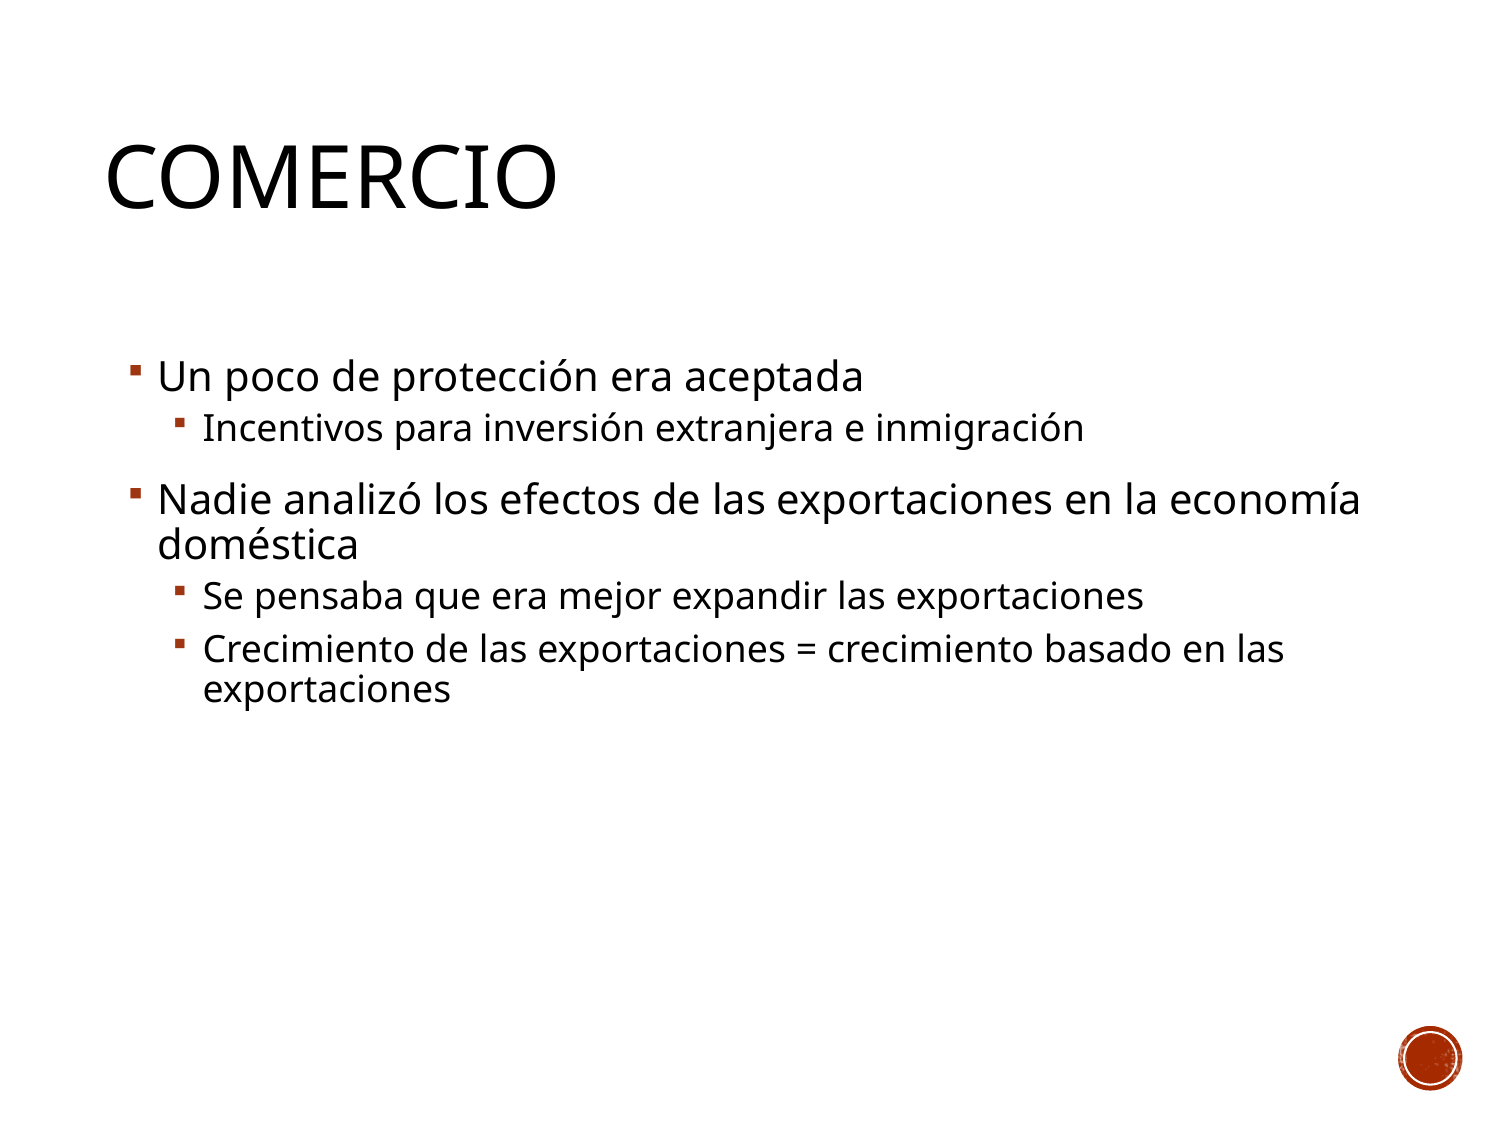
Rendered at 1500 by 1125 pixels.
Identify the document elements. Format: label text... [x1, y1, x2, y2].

list Un poco de protección era aceptada Incentivos para inversión extranjera e inmigración Nadie analizó los efectos de las exportaciones en la economía doméstica Se pensaba que era mejor expandir las exportaciones Crecimiento de las exportaciones = crecimiento basado en las exportaciones [112, 348, 1388, 1013]
title COMERCIO [88, 93, 1436, 267]
